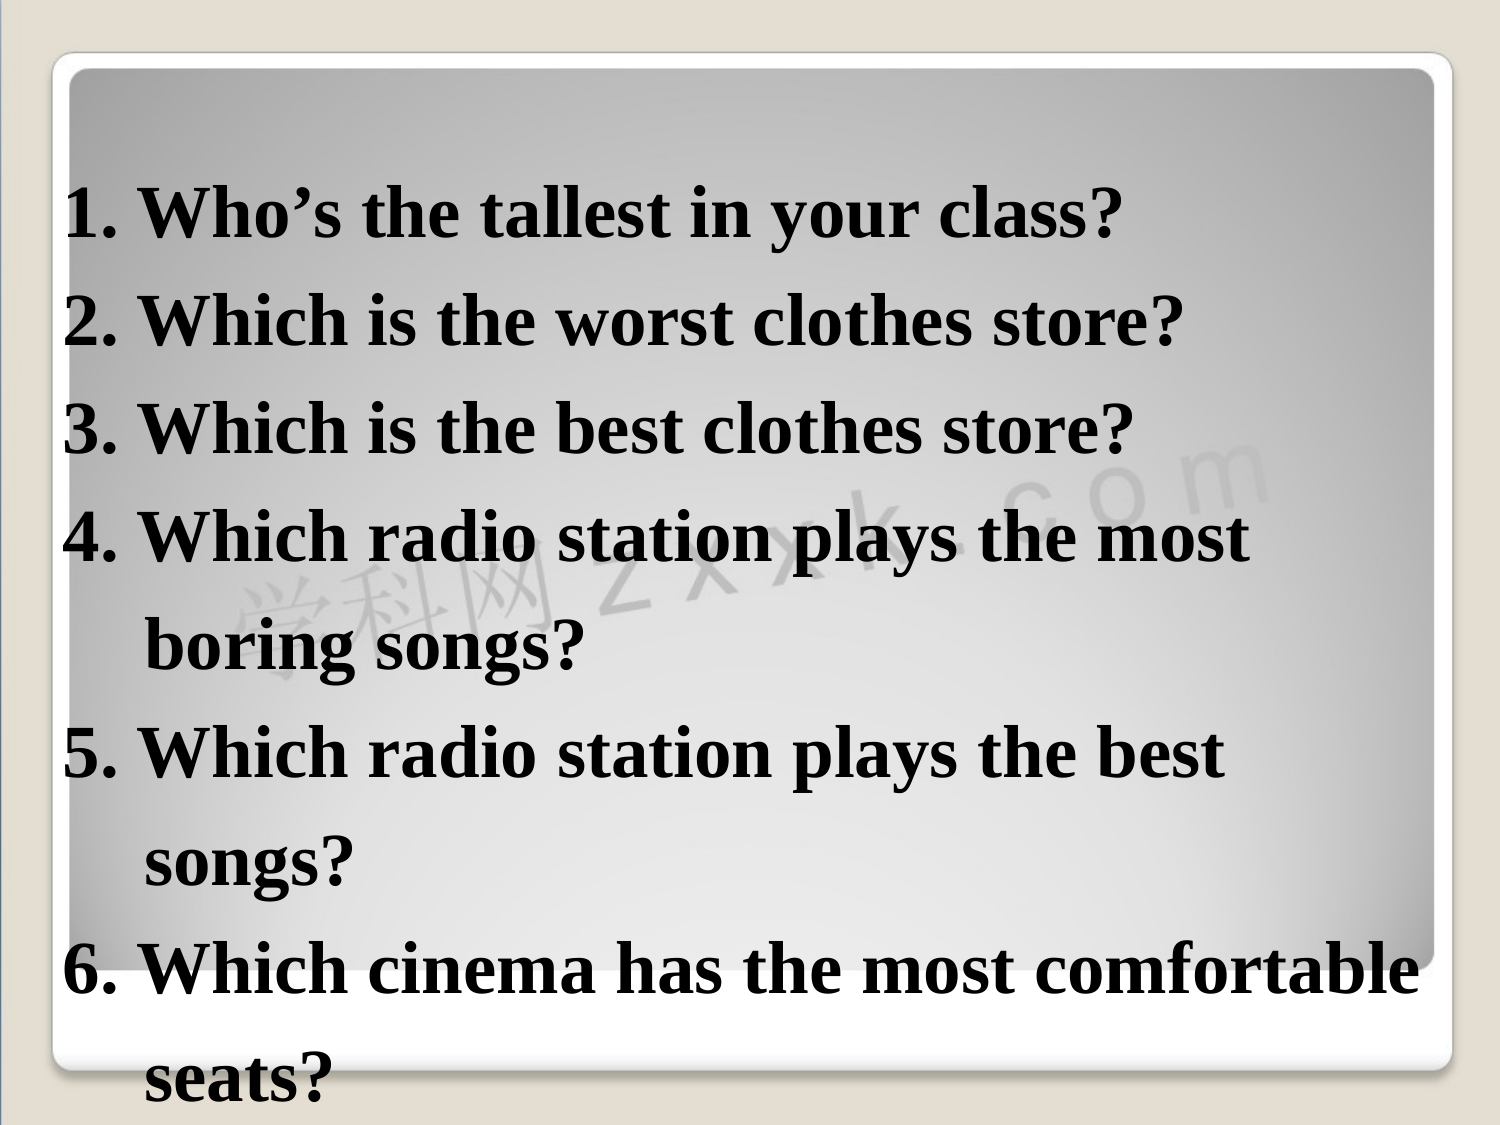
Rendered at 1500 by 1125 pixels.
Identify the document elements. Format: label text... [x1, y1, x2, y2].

picture [0, 0, 1500, 1125]
text_box 1. Who’s the tallest in your class? 2. Which is the worst clothes store? 3. Which is the best clothes store? 4. Which radio station plays the most boring songs? 5. Which radio station plays the best songs? 6. Which cinema has the most comfortable seats? [29, 137, 1447, 1124]
